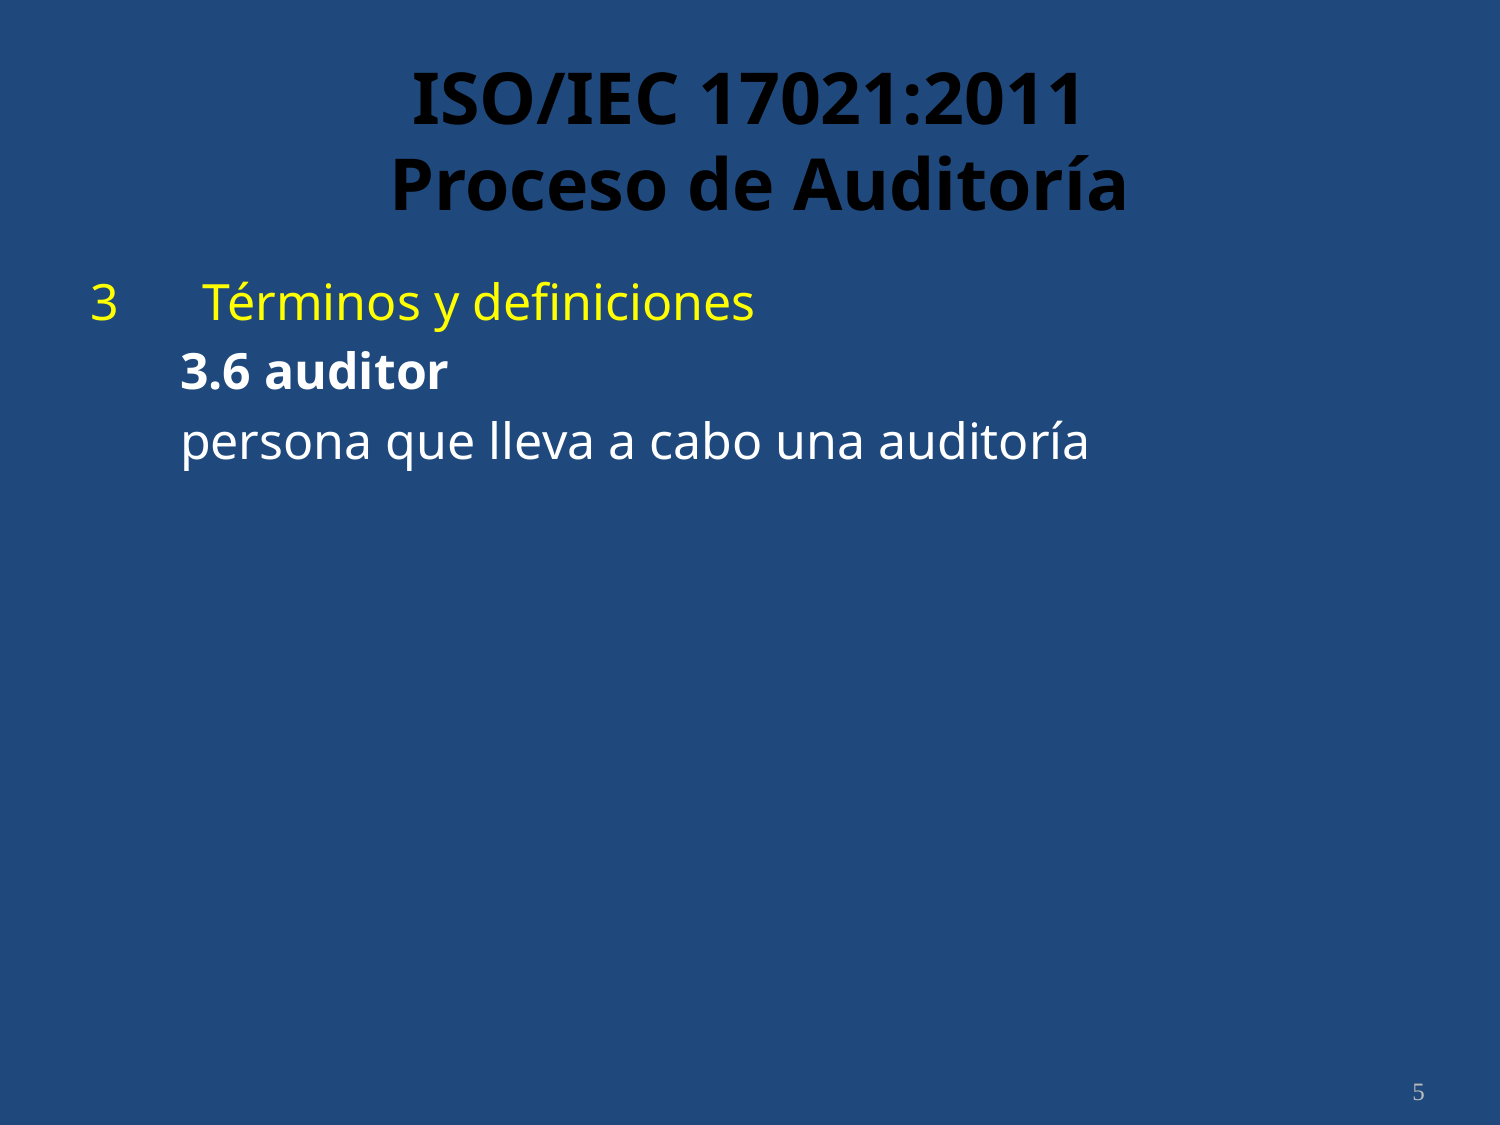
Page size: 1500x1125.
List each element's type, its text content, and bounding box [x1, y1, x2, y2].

title ISO/IEC 17021:2011 Proceso de Auditoría [75, 45, 1425, 233]
slide_number 5 [1299, 1052, 1425, 1113]
list 3 Términos y definiciones 3.6 auditor persona que lleva a cabo una auditoría [74, 262, 1426, 1036]
